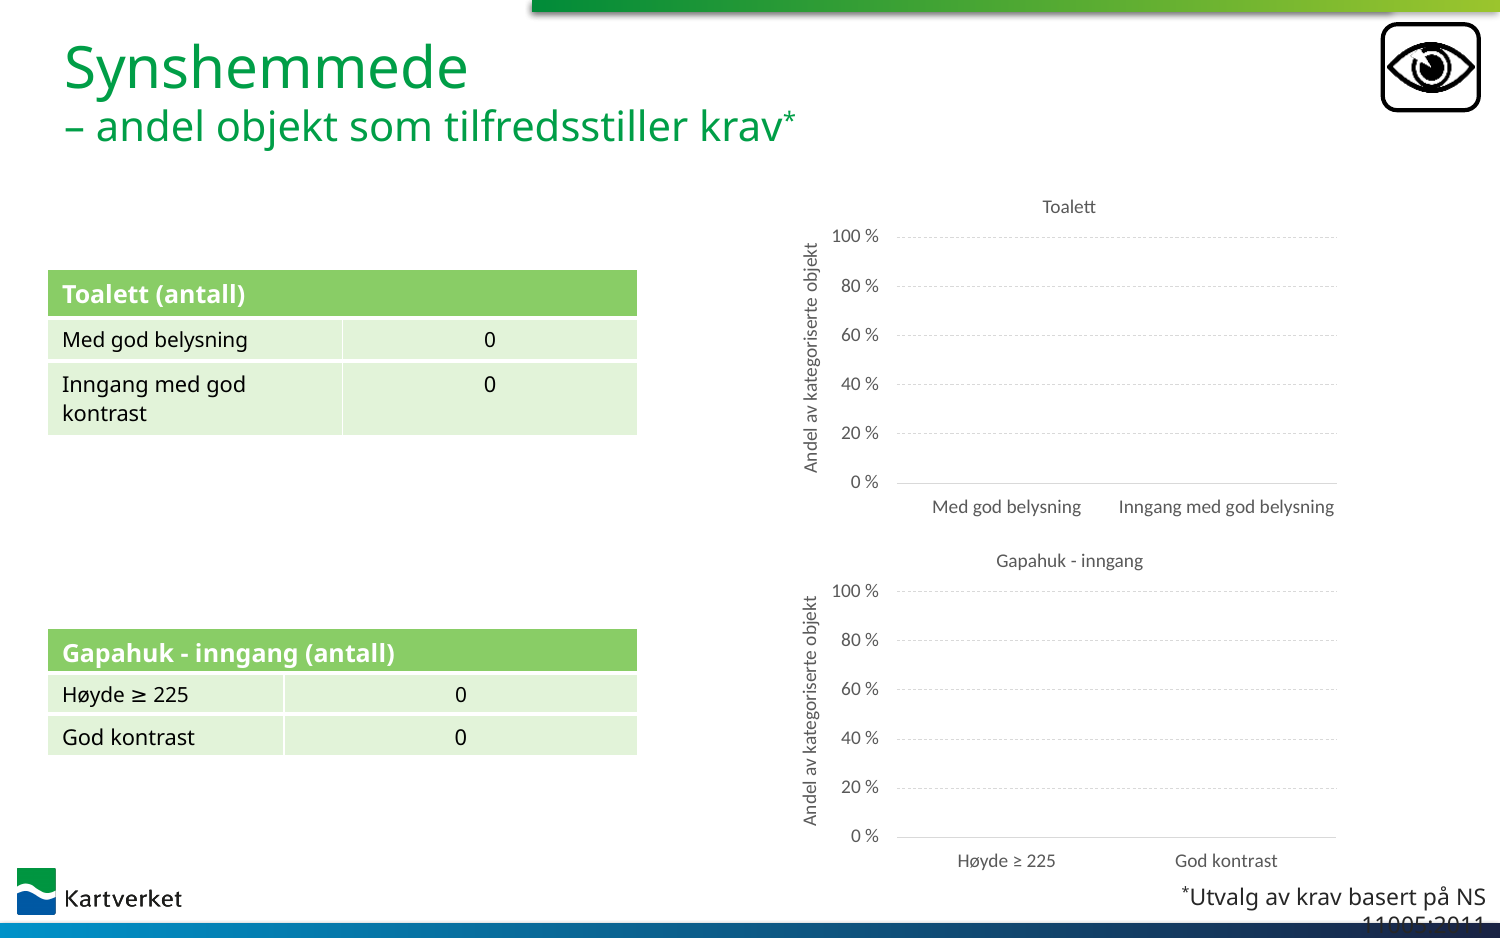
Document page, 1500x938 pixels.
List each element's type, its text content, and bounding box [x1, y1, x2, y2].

table_cell Med god belysning [48, 320, 342, 359]
text_box *Utvalg av krav basert på NS 11005:2011 [1068, 873, 1500, 938]
table_cell Inngang med god kontrast [48, 363, 342, 435]
table_cell 0 [285, 675, 637, 712]
picture [791, 187, 1348, 526]
table_cell 0 [343, 363, 637, 435]
table_header Toalett (antall) [48, 270, 637, 316]
picture [791, 541, 1348, 880]
text_box Synshemmede – andel objekt som tilfredsstiller krav* [49, 24, 1431, 158]
table_cell 0 [343, 320, 637, 359]
table_cell 0 [285, 716, 637, 755]
table_cell Høyde ≥ 225 [48, 675, 283, 712]
table_cell God kontrast [48, 716, 283, 755]
table_header Gapahuk - inngang (antall) [48, 629, 637, 671]
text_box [1382, 24, 1480, 111]
